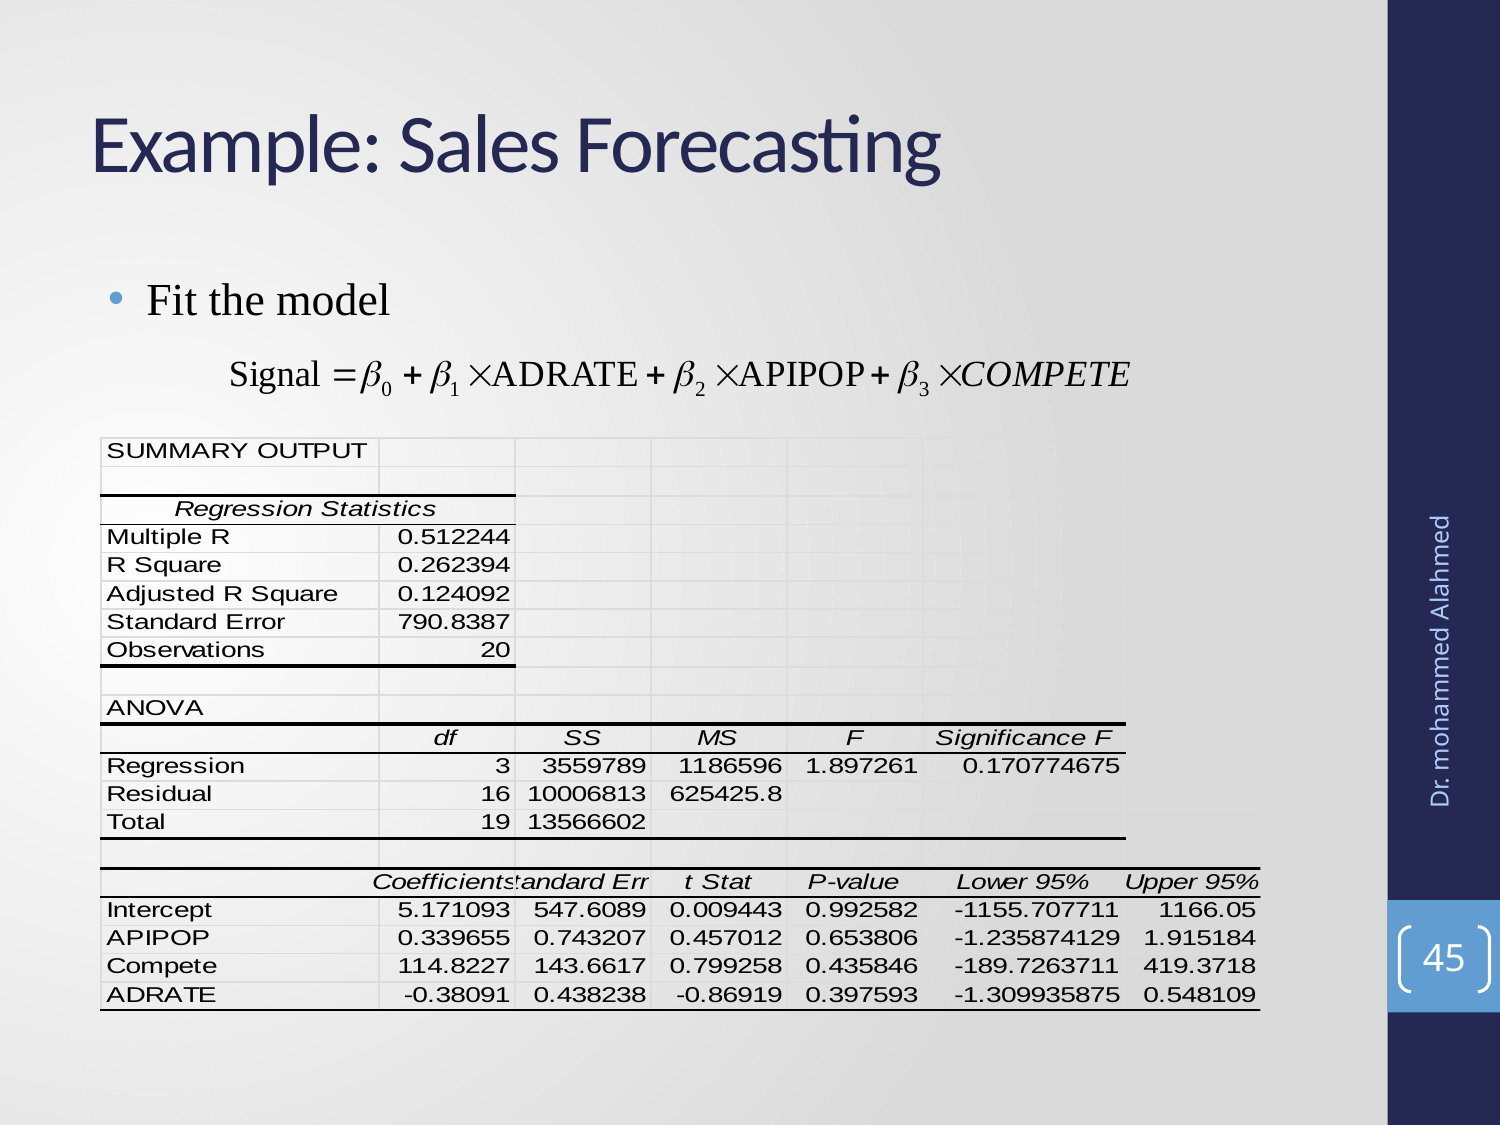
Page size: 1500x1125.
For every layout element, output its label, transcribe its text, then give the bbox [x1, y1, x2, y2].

footer Dr. mohammed Alahmed [1408, 500, 1469, 889]
slide_number 45 [1397, 925, 1492, 994]
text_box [224, 349, 1136, 406]
list Fit the model [75, 262, 1325, 1050]
title Example: Sales Forecasting [75, 45, 1325, 233]
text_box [99, 436, 1263, 1013]
